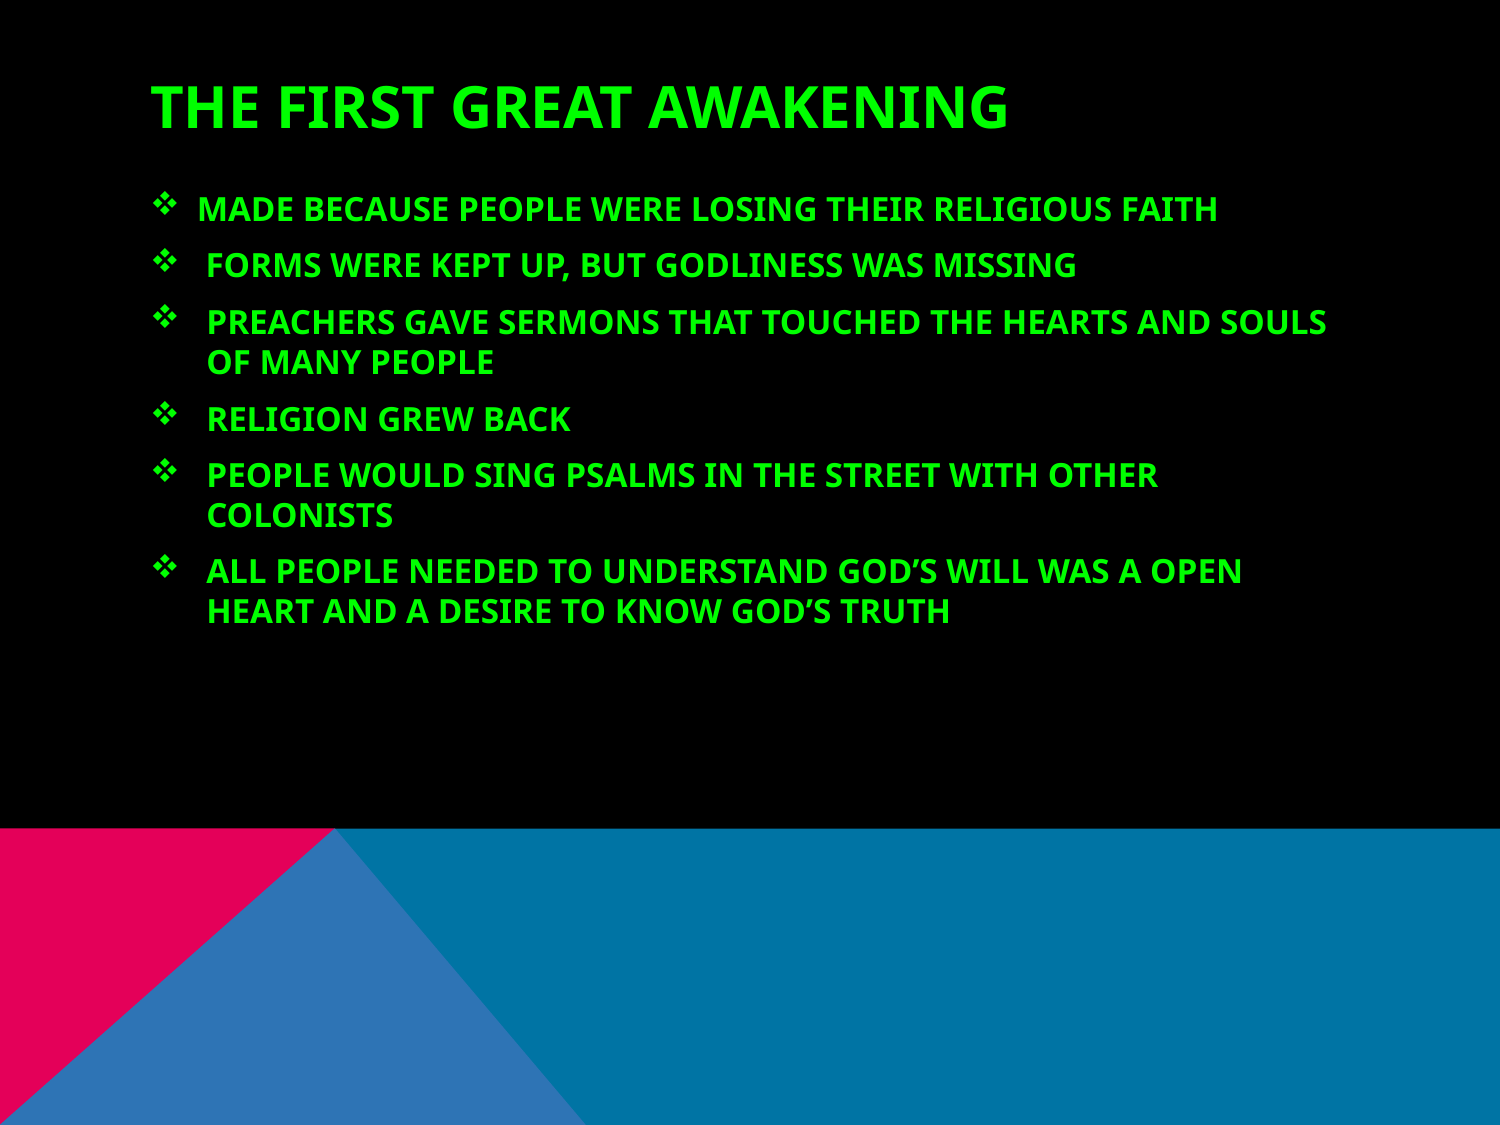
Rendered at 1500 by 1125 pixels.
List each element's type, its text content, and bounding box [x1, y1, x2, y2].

title The First great awakening [135, 60, 1369, 150]
list MADE BECAUSE PEOPLE WERE LOSING THEIR RELIGIOUS FAITH FORMS WERE KEPT UP, BUT GODLINESS WAS MISSING PREACHERS GAVE SERMONS THAT TOUCHED THE HEARTS AND SOULS OF MANY PEOPLE RELIGION GREW BACK PEOPLE WOULD SING PSALMS IN THE STREET WITH OTHER COLONISTS ALL PEOPLE NEEDED TO UNDERSTAND GOD’S WILL WAS A OPEN HEART AND A DESIRE TO KNOW GOD’S TRUTH [135, 180, 1369, 768]
